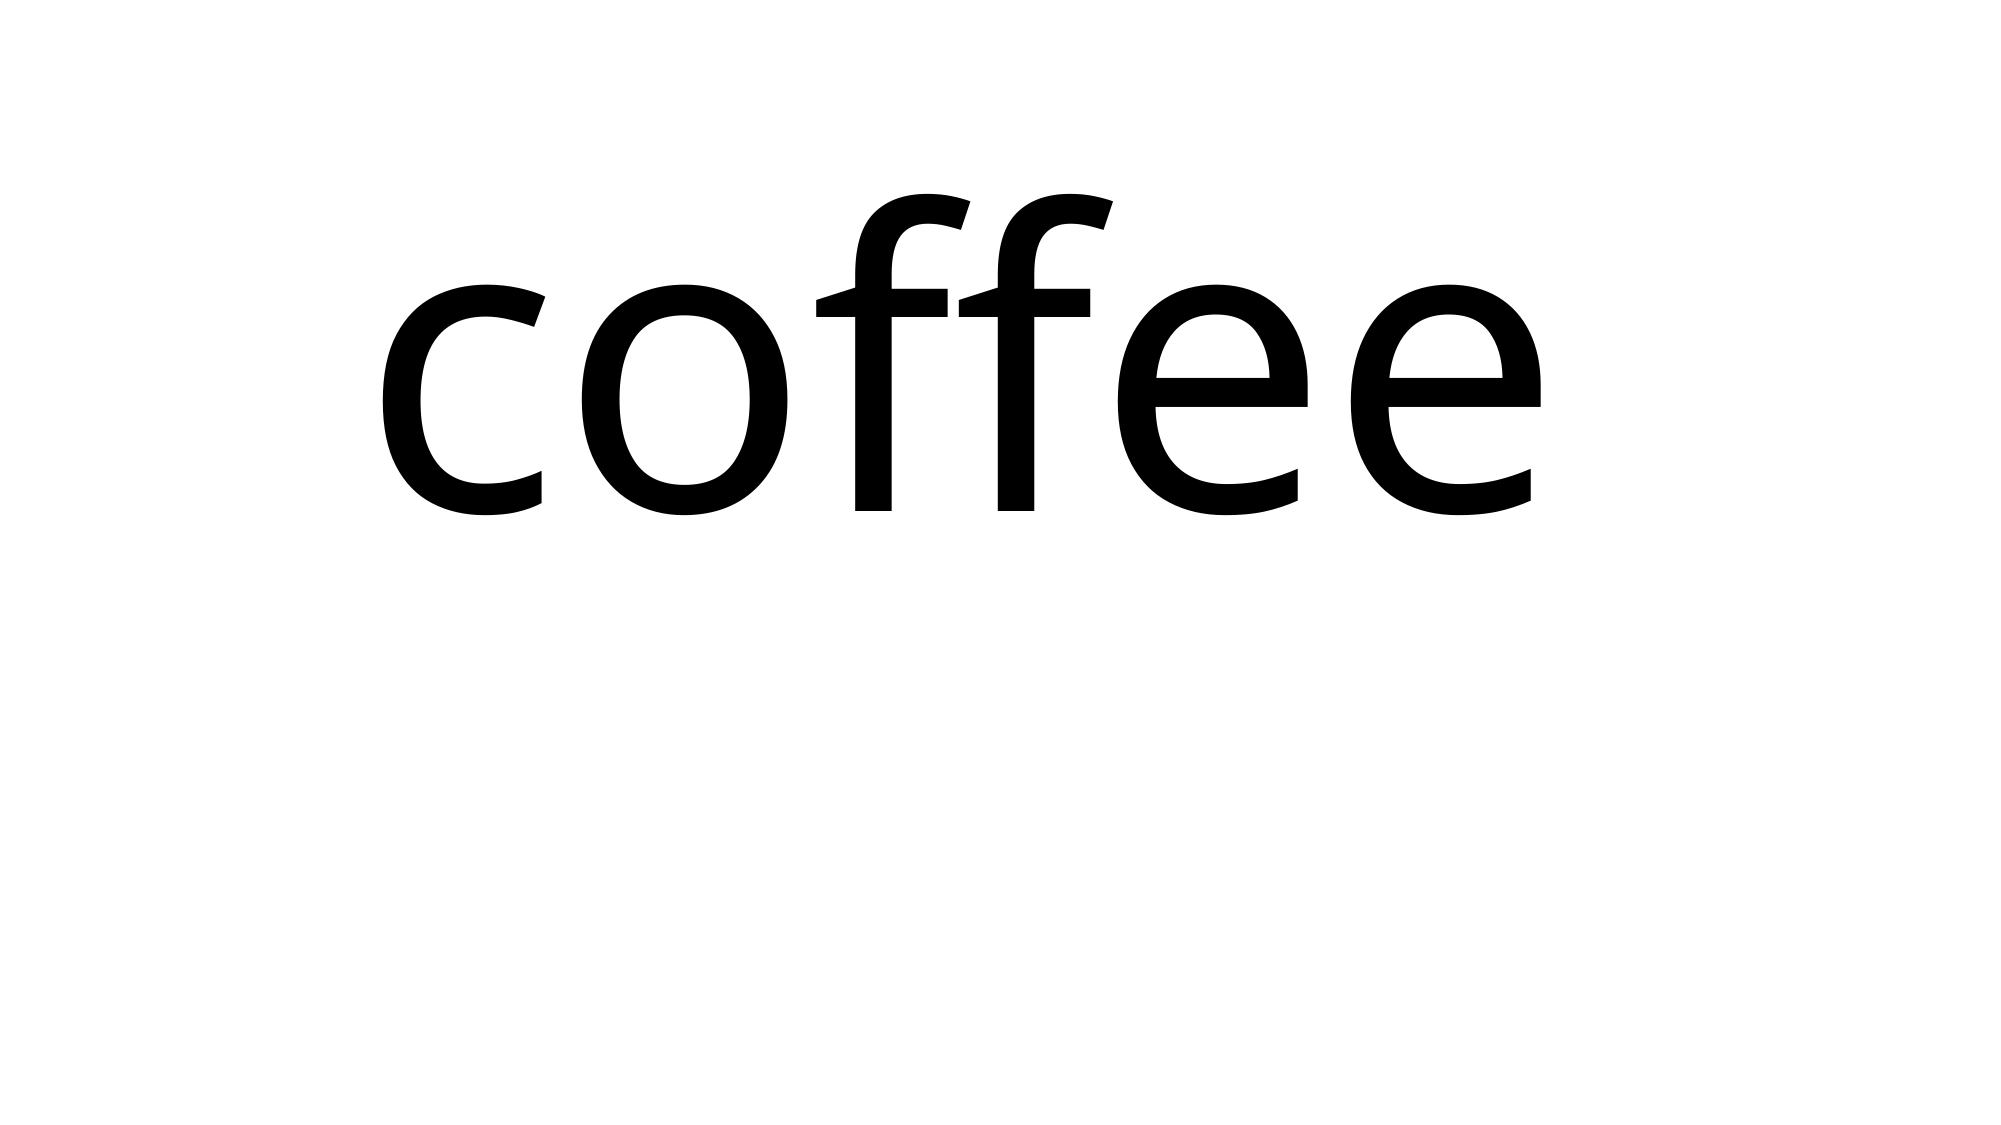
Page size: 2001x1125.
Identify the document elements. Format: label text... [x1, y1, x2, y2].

text_box coffee [95, 89, 1829, 603]
